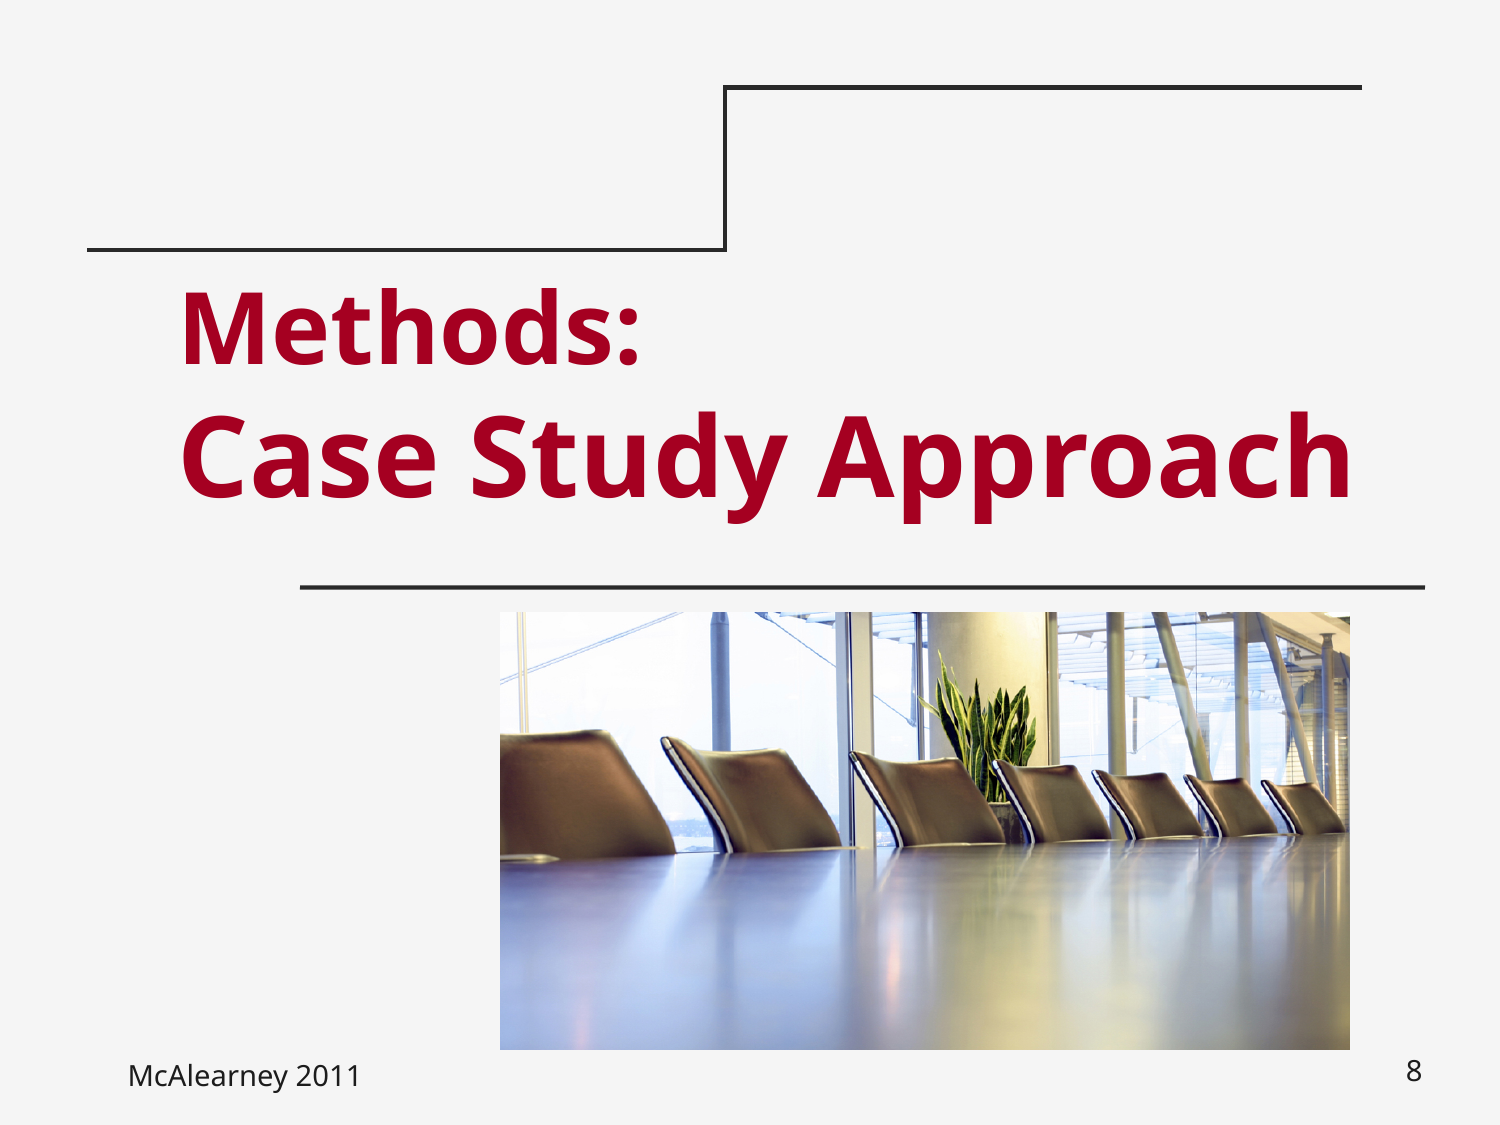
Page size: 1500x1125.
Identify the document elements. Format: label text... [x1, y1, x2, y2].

footer McAlearney 2011 [112, 1024, 1038, 1101]
slide_number 8 [1124, 1024, 1438, 1101]
picture [499, 612, 1351, 1051]
title Methods: Case Study Approach [162, 212, 1438, 528]
